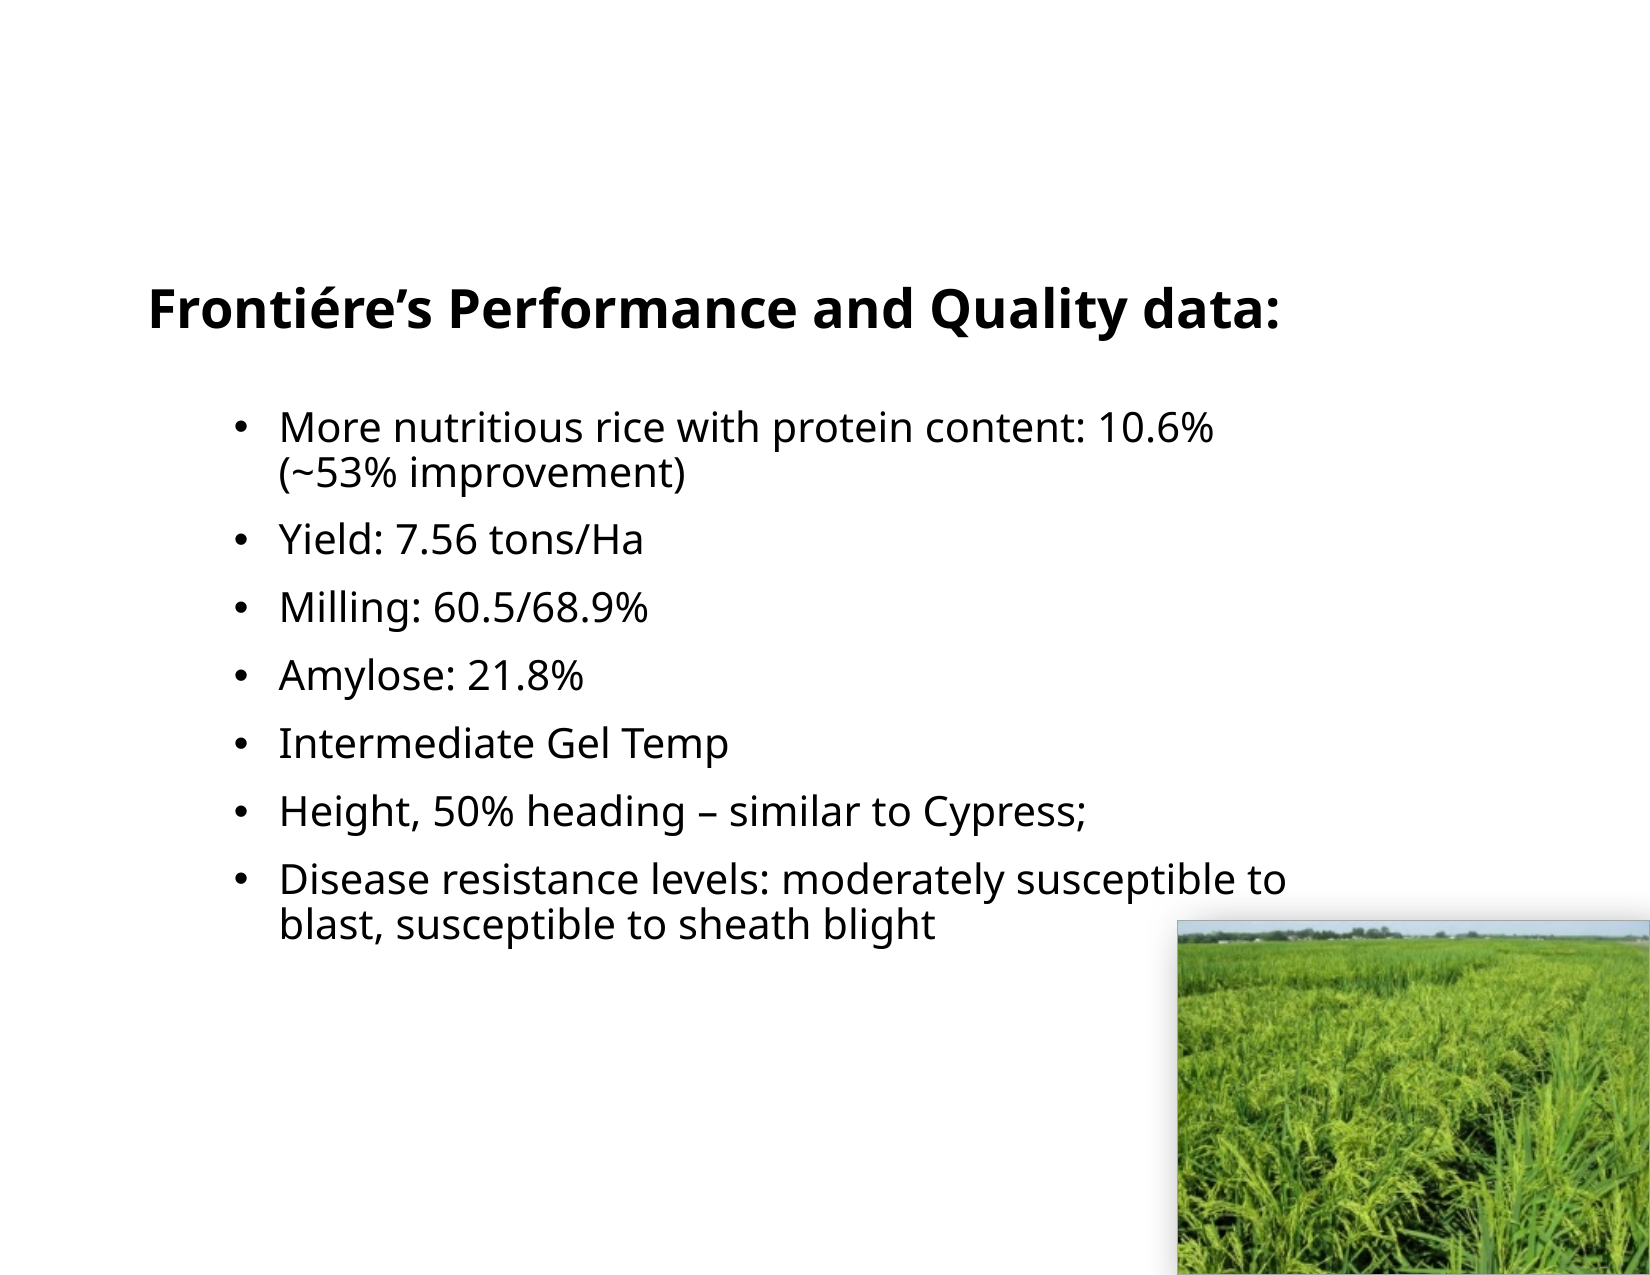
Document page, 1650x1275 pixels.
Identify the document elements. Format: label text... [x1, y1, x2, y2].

text_box Frontiére’s Performance and Quality data: More nutritious rice with protein content: 10.6% (~53% improvement) Yield: 7.56 tons/Ha Milling: 60.5/68.9% Amylose: 21.8% Intermediate Gel Temp Height, 50% heading – similar to Cypress; Disease resistance levels: moderately susceptible to blast, susceptible to sheath blight [132, 274, 1339, 934]
picture [1177, 920, 1650, 1275]
